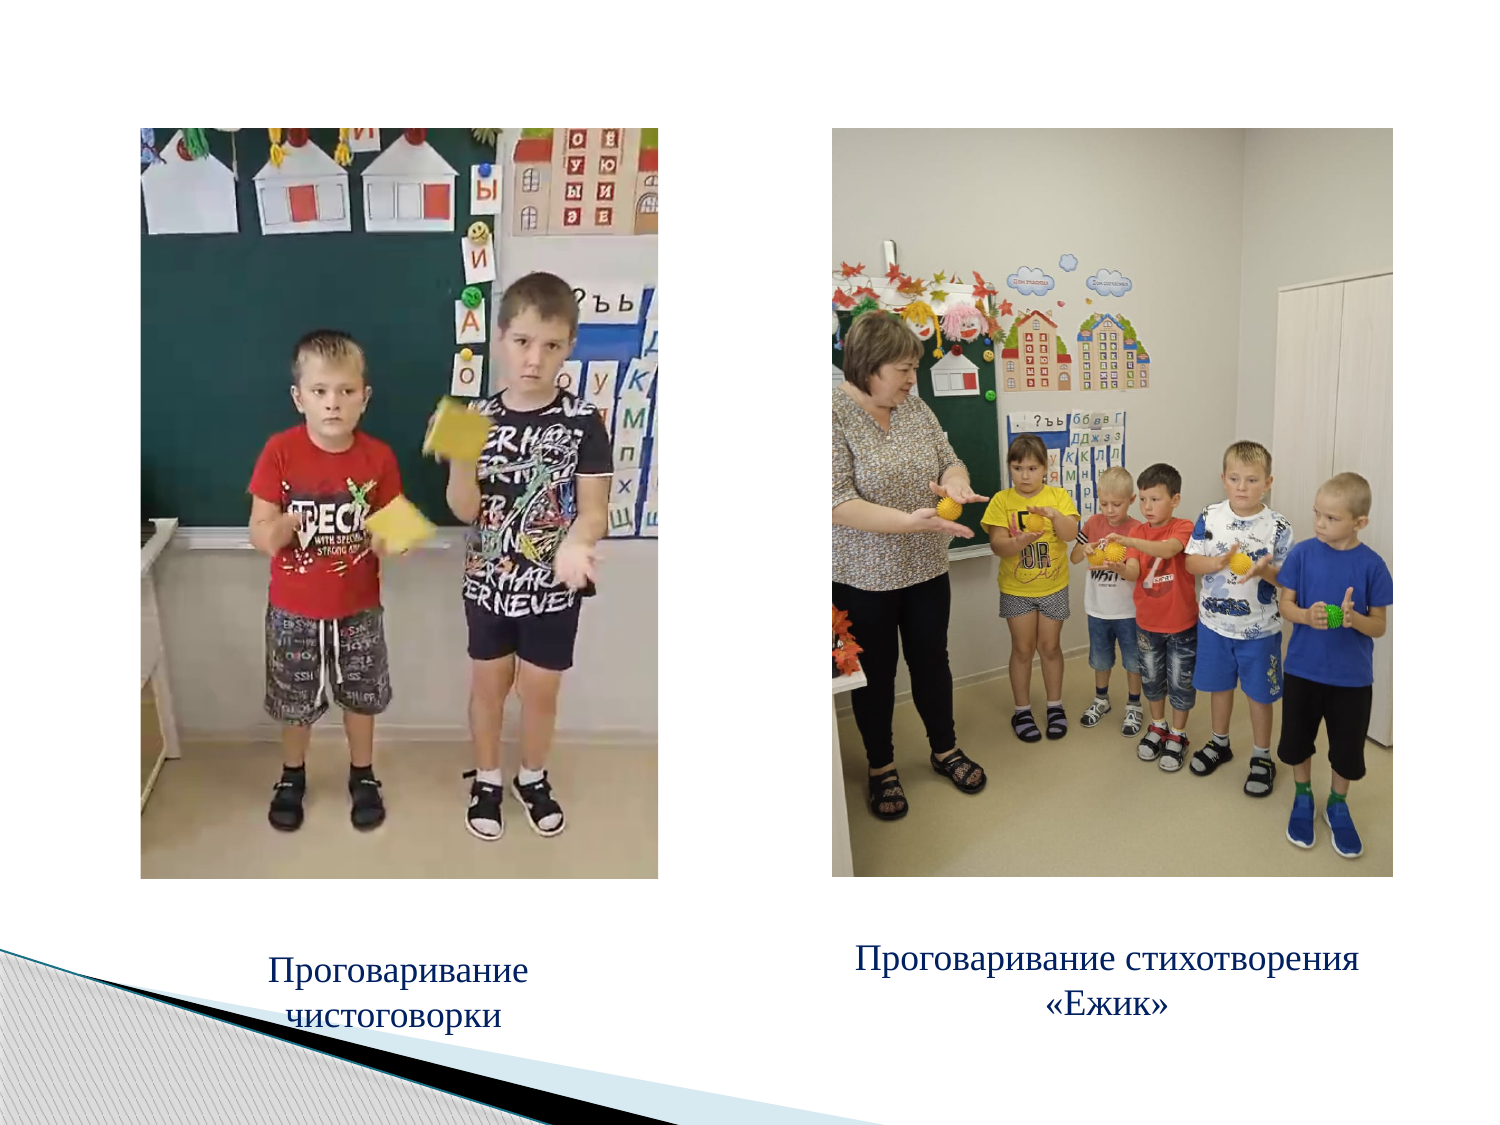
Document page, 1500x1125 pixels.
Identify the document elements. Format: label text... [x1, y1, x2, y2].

picture [831, 128, 1393, 877]
picture [140, 128, 659, 880]
text_box Проговаривание стихотворения «Ежик» [808, 925, 1407, 1031]
text_box Проговаривание чистоговорки [140, 937, 657, 1043]
